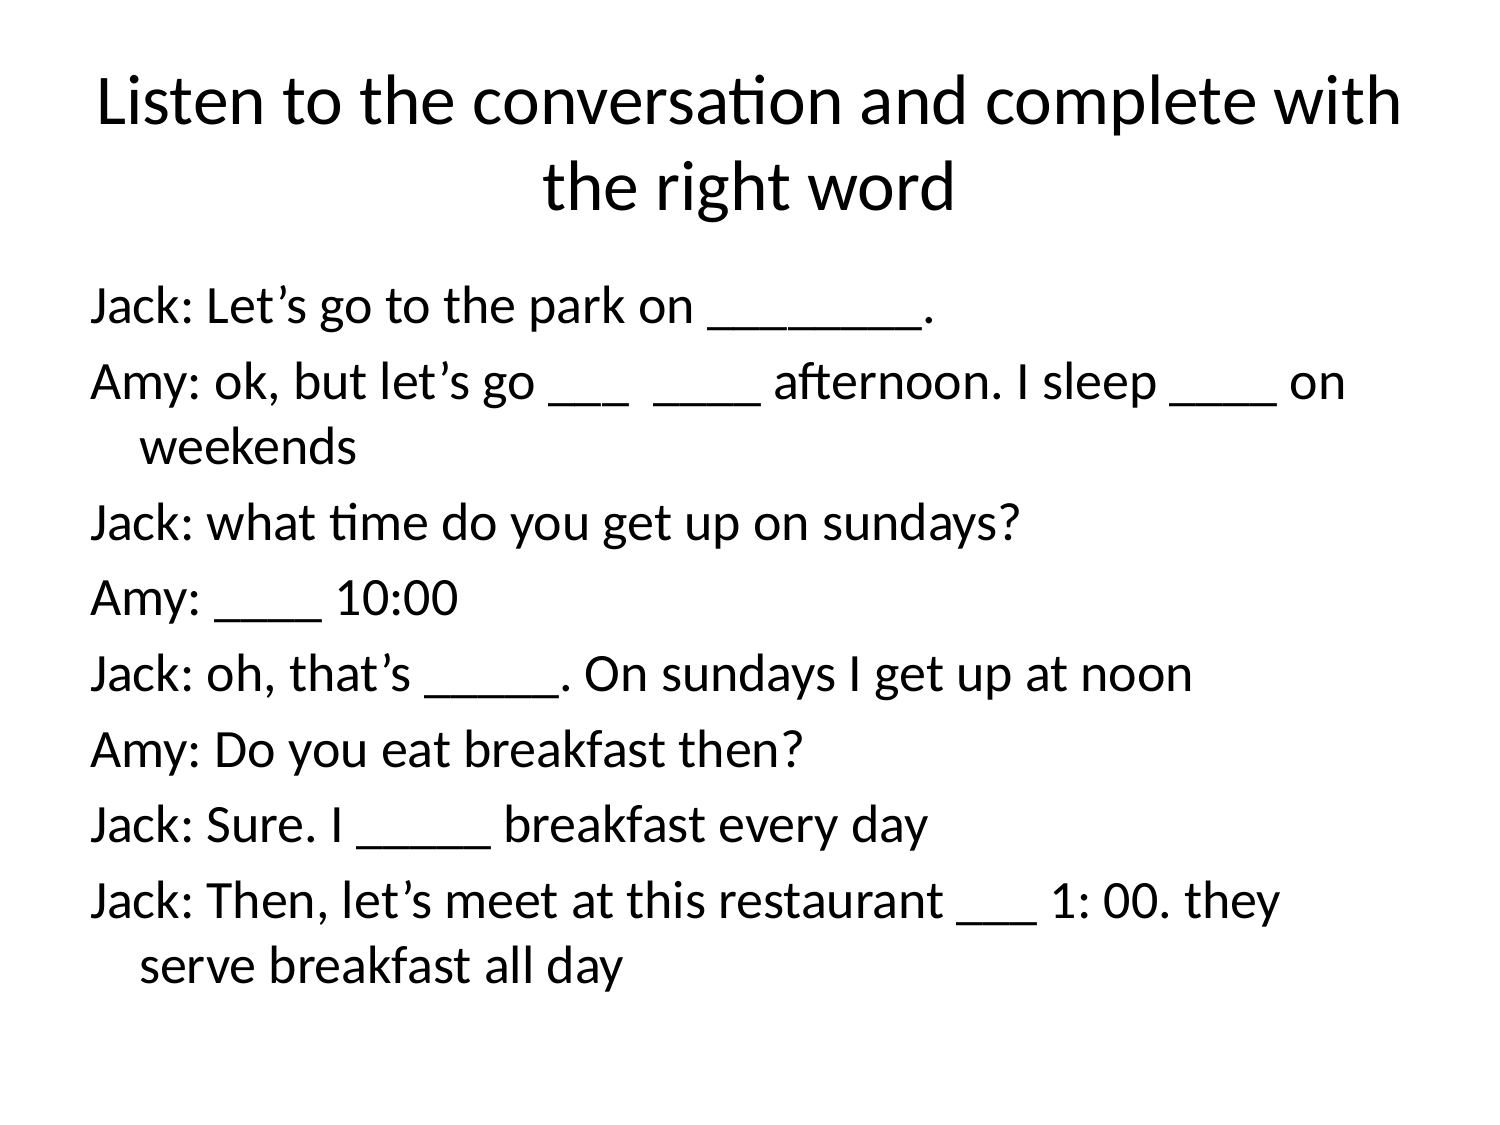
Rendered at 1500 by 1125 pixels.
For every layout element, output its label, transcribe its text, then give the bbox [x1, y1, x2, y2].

title Listen to the conversation and complete with the right word [75, 45, 1425, 233]
list Jack: Let’s go to the park on ________. Amy: ok, but let’s go ___ ____ afternoon. I sleep ____ on weekends Jack: what time do you get up on sundays? Amy: ____ 10:00 Jack: oh, that’s _____. On sundays I get up at noon Amy: Do you eat breakfast then? Jack: Sure. I _____ breakfast every day Jack: Then, let’s meet at this restaurant ___ 1: 00. they serve breakfast all day [75, 262, 1425, 1005]
